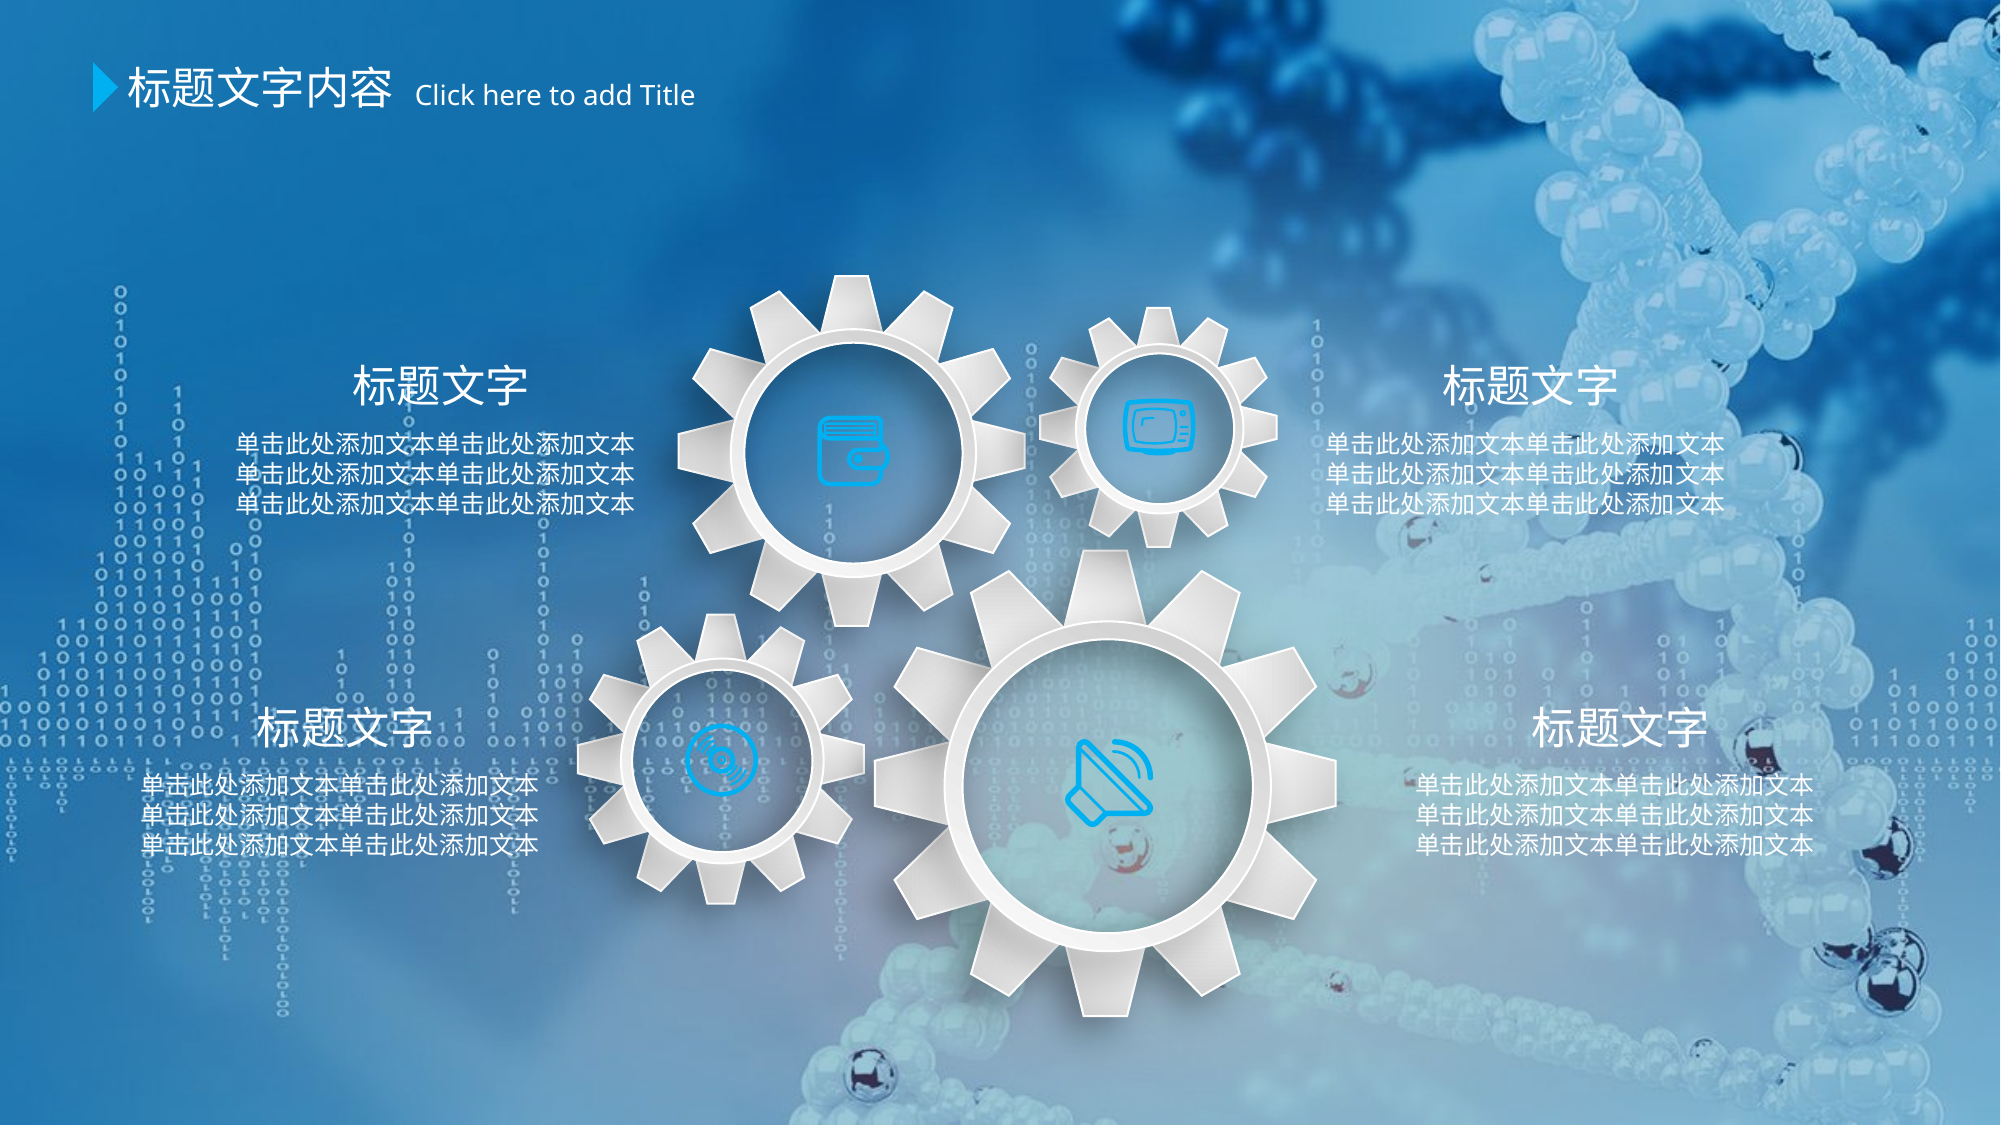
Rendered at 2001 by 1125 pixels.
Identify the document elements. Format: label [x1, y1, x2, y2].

text_box [1325, 358, 1747, 527]
text_box [577, 614, 864, 904]
text_box [93, 52, 719, 122]
text_box [678, 276, 1025, 626]
picture [0, 0, 2001, 1125]
text_box [140, 699, 561, 869]
text_box [874, 550, 1336, 1017]
text_box [235, 358, 657, 527]
text_box [1414, 699, 1836, 869]
text_box [1040, 307, 1277, 547]
